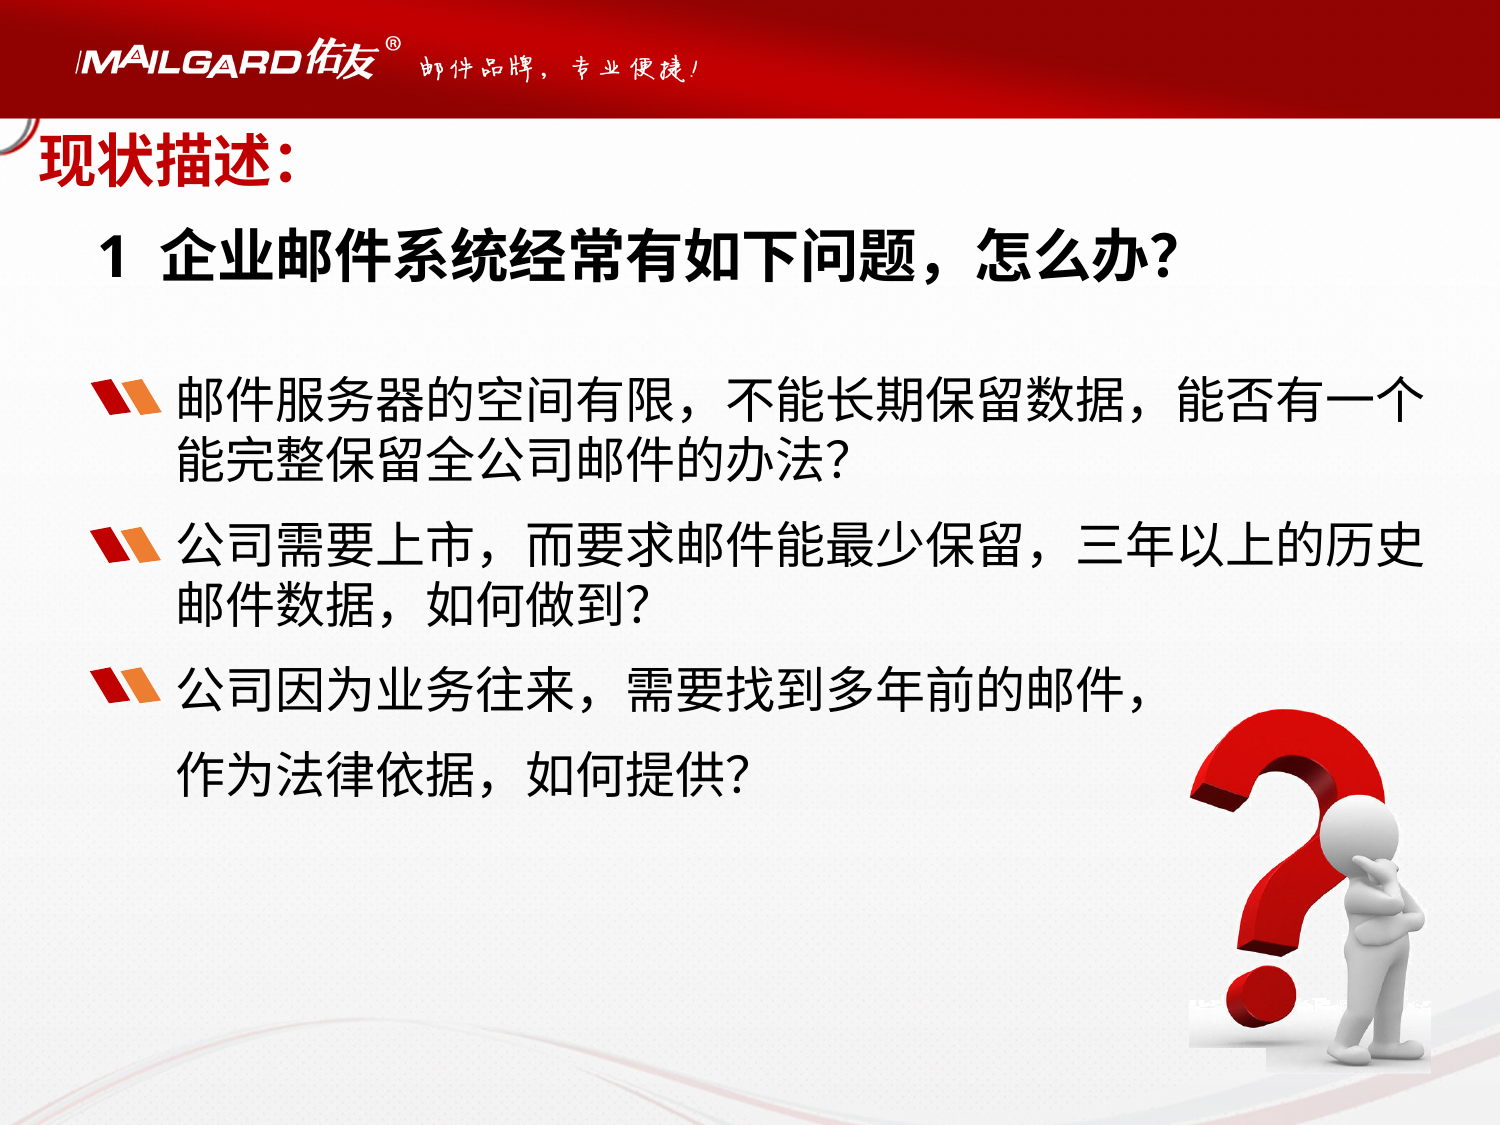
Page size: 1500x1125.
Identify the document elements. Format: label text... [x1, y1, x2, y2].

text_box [101, 374, 152, 421]
text_box 现状描述： [23, 117, 583, 202]
text_box 1 企业邮件系统经常有如下问题，怎么办？ [82, 211, 1414, 297]
text_box 邮件服务器的空间有限，不能长期保留数据，能否有一个能完整保留全公司邮件的办法？ 公司需要上市，而要求邮件能最少保留，三年以上的历史邮件数据，如何做到？ 公司因为业务往来，需要找到多年前的邮件， 作为法律依据，如何提供？ [160, 361, 1446, 897]
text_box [100, 522, 151, 569]
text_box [100, 662, 151, 709]
picture [0, 0, 1500, 1125]
